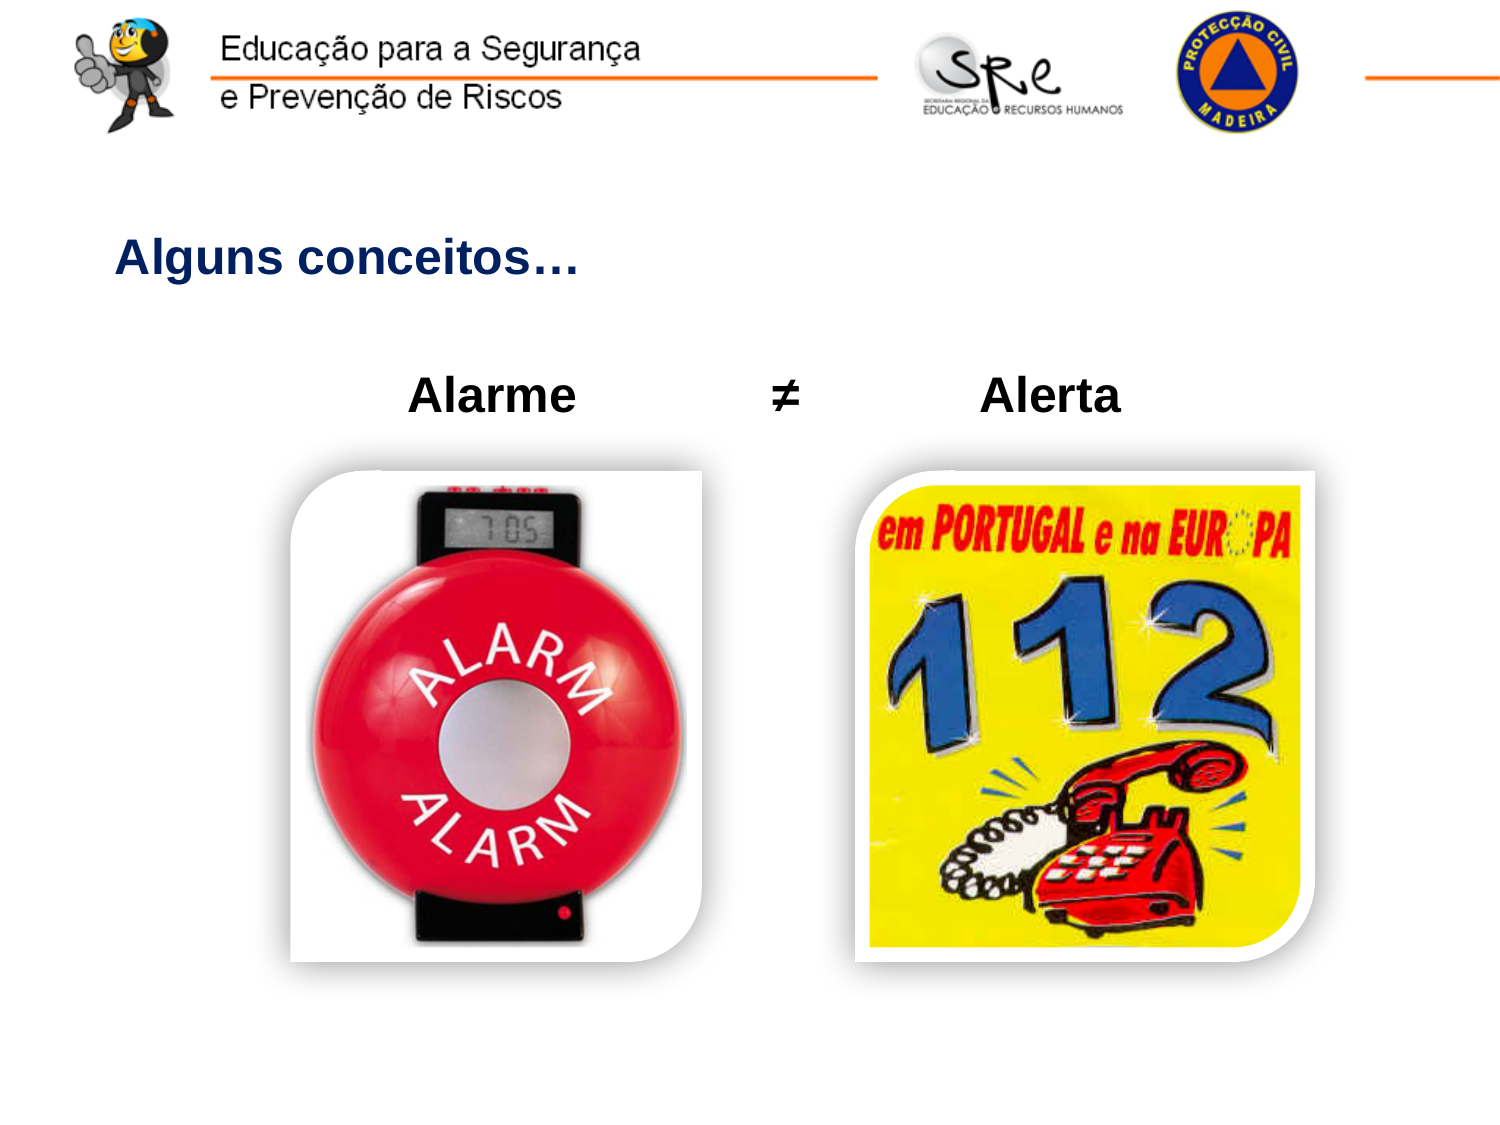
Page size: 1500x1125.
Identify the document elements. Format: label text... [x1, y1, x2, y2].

text_box Alguns conceitos… [100, 209, 1460, 300]
text_box Alarme ≠ Alerta [100, 324, 1430, 430]
picture [0, 0, 1500, 1125]
